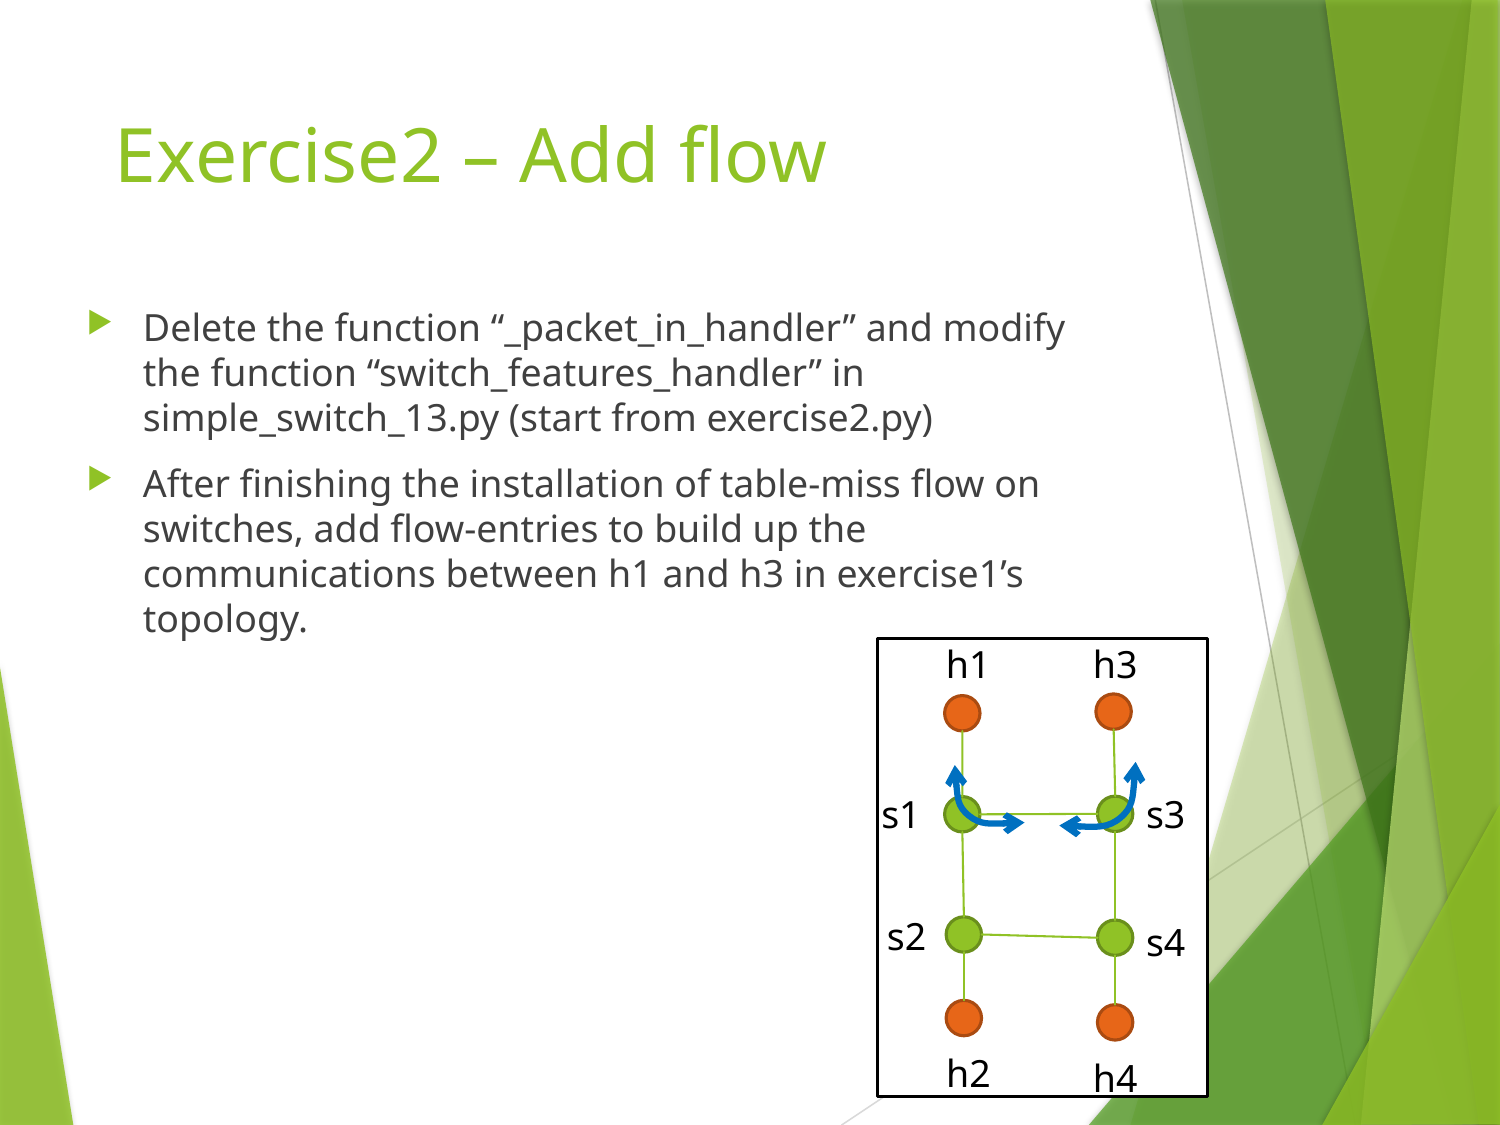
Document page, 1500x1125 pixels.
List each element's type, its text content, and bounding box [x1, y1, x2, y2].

title Exercise2 – Add flow [99, 99, 1142, 317]
list Delete the function “_packet_in_handler” and modify the function “switch_features_handler” in simple_switch_13.py (start from exercise2.py) After finishing the installation of table-miss flow on switches, add flow-entries to build up the communications between h1 and h3 in exercise1’s topology. [71, 296, 1113, 934]
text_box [867, 632, 1208, 1109]
